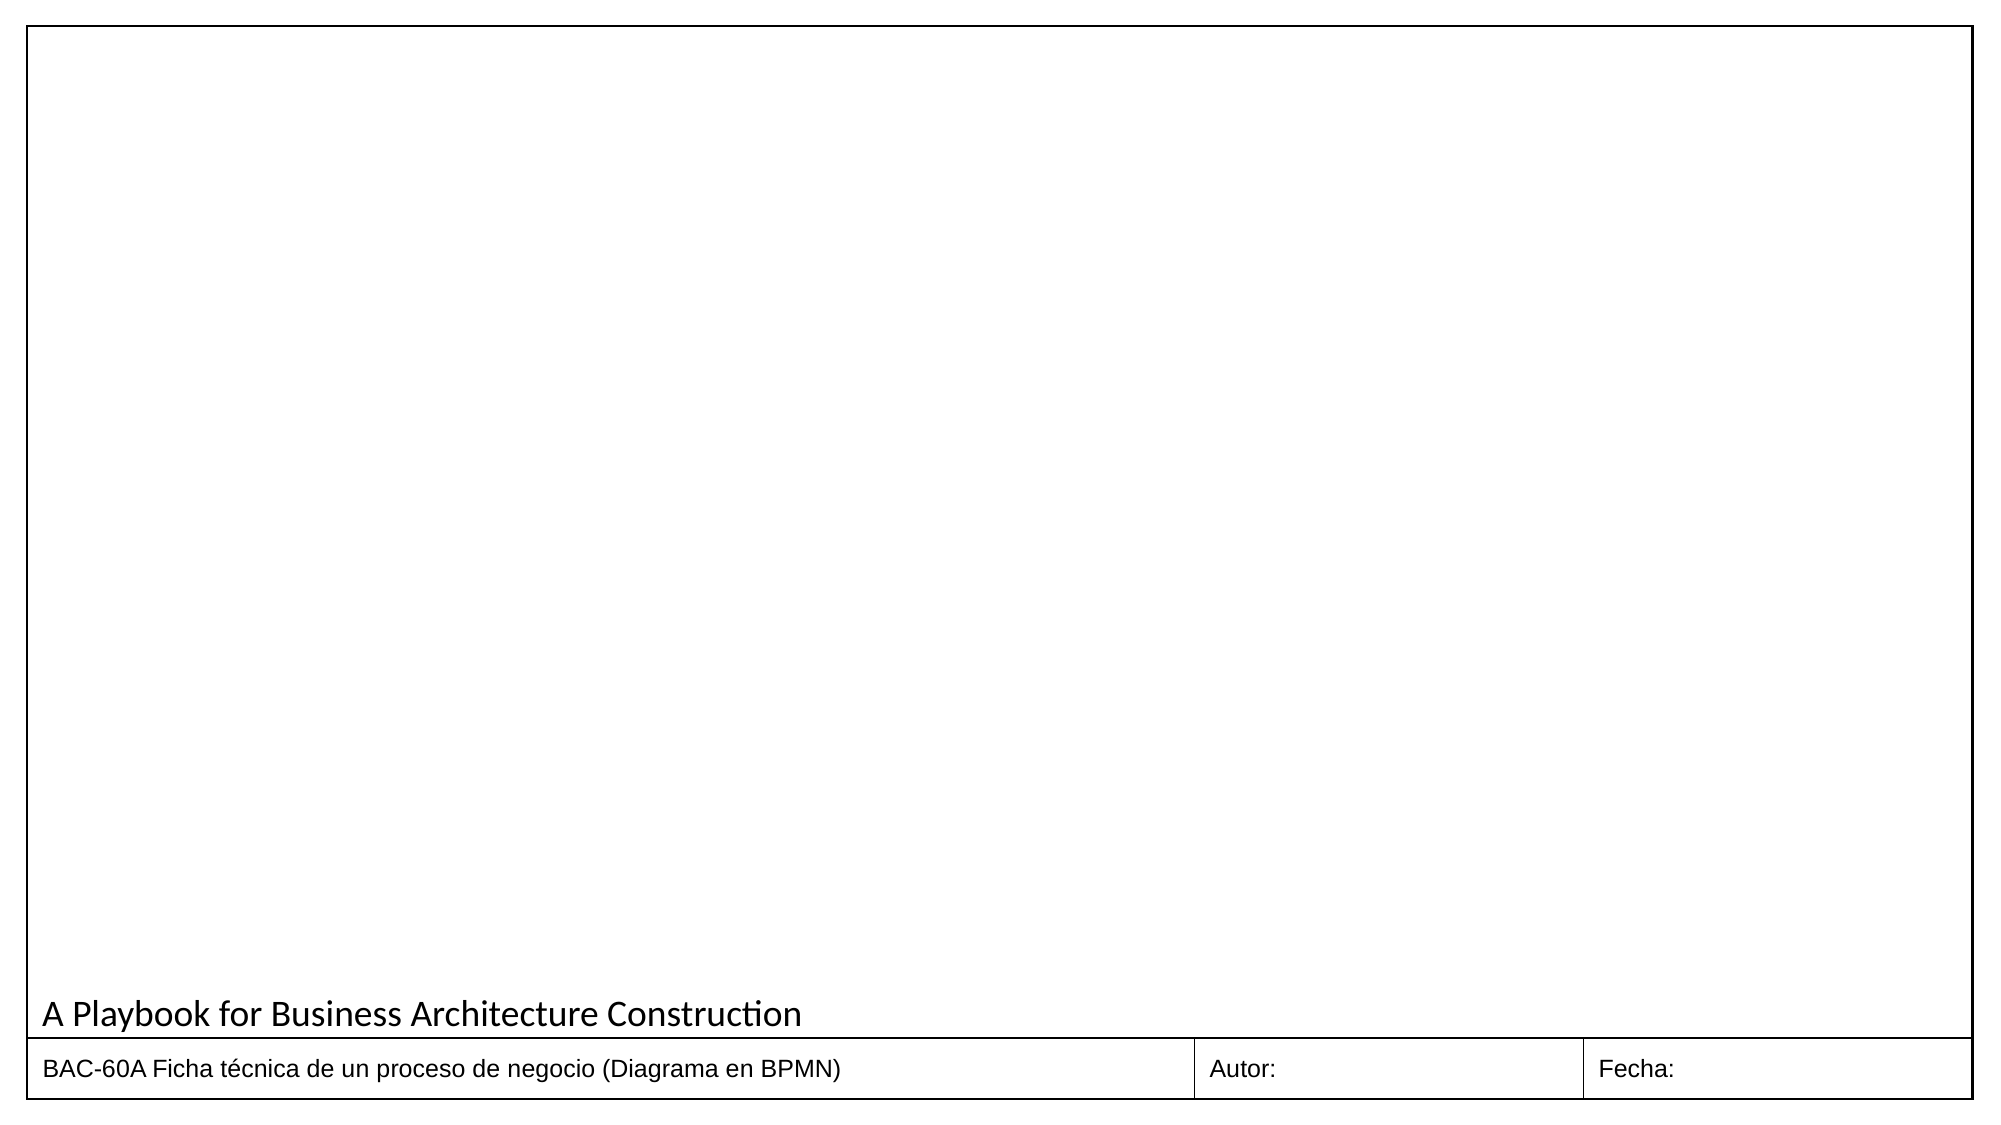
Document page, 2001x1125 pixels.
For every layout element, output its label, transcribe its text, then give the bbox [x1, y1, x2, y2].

text_box [26, 25, 1974, 1100]
text_box A Playbook for Business Architecture Construction [27, 981, 1028, 1041]
table_header Fecha: [1584, 1039, 1972, 1098]
table_header Autor: [1195, 1039, 1583, 1098]
table_header BAC-60A Ficha técnica de un proceso de negocio (Diagrama en BPMN) [28, 1039, 1194, 1098]
